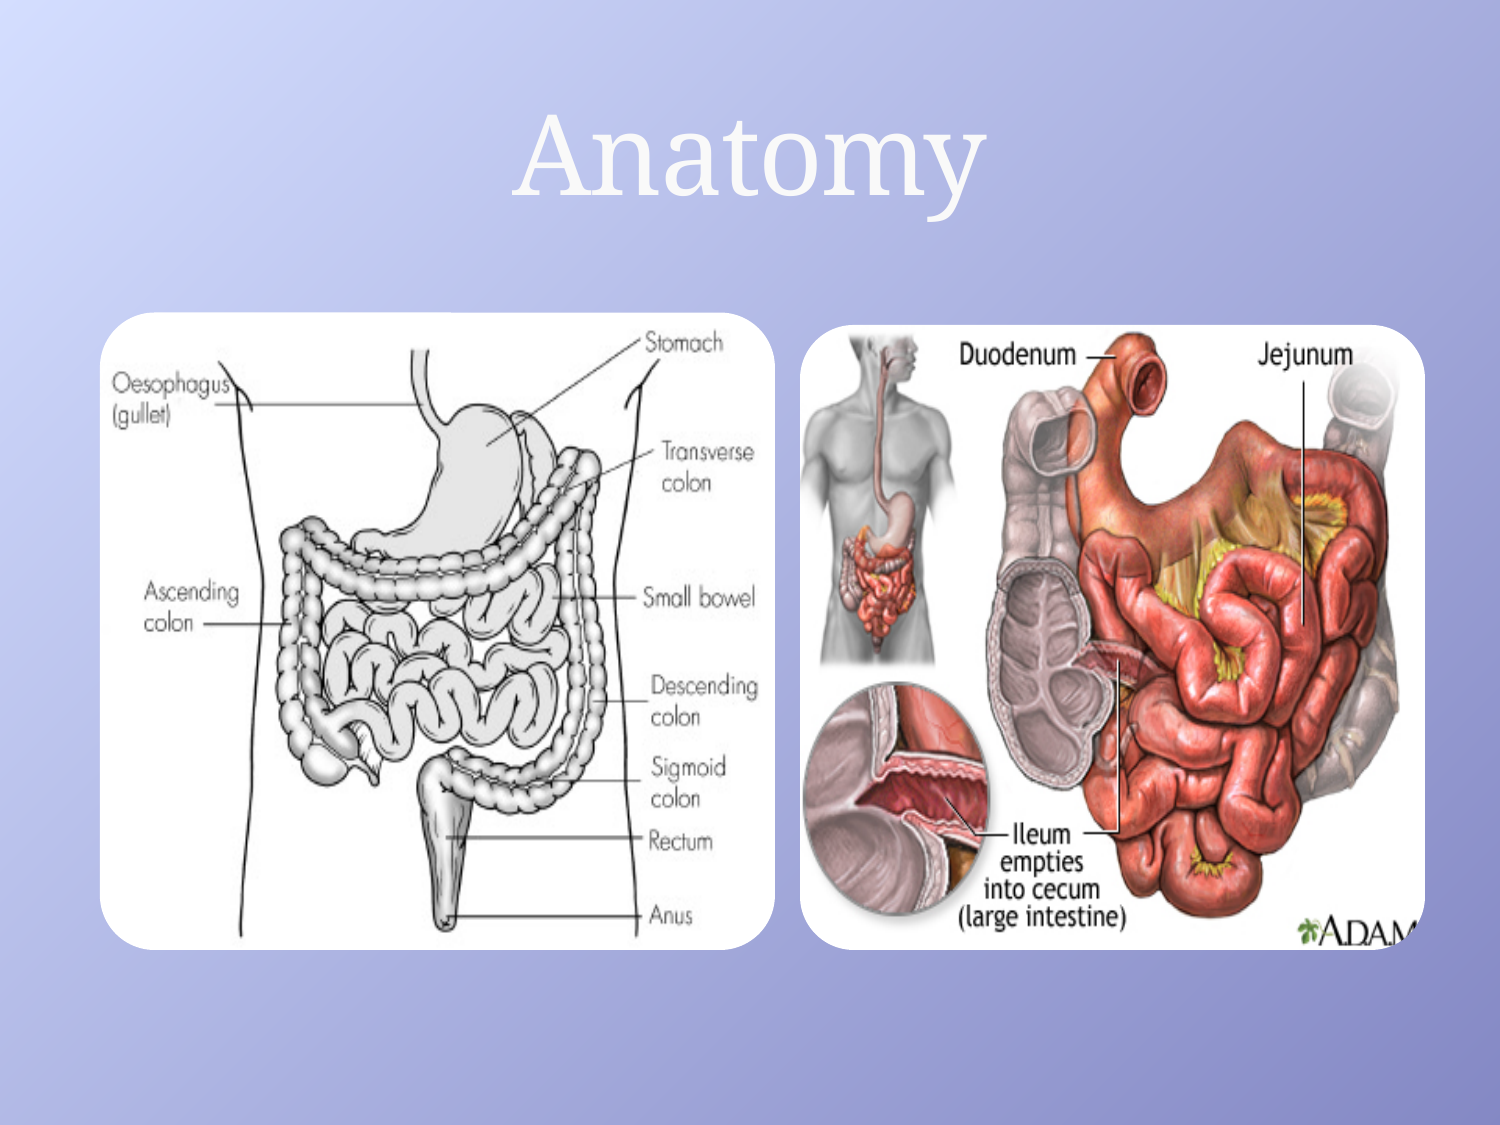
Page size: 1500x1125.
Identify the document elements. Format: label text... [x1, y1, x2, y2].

title Anatomy [74, 24, 1425, 225]
picture [99, 312, 775, 951]
picture [800, 324, 1426, 950]
